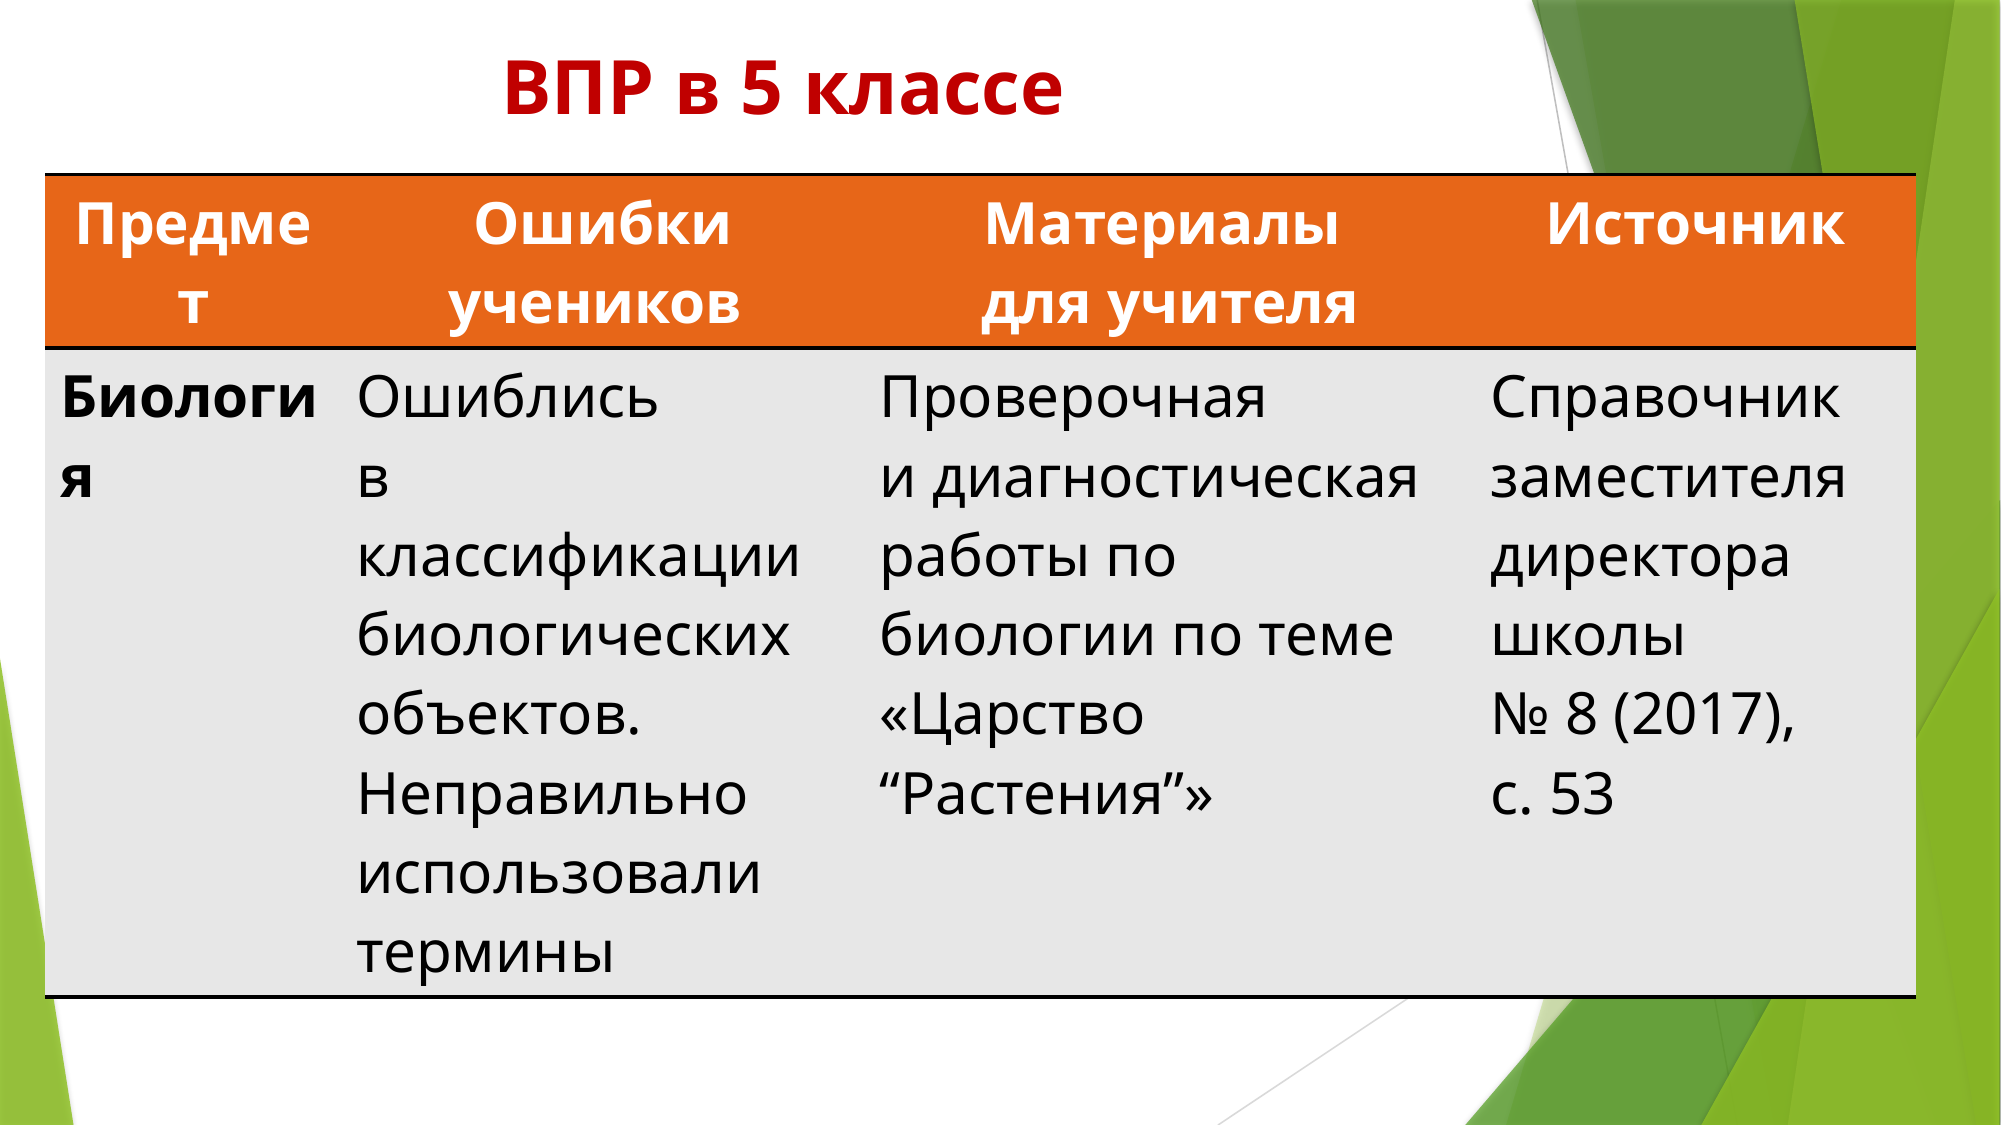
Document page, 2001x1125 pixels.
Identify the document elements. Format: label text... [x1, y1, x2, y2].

table_cell Биология [45, 350, 341, 995]
table_cell Справочник заместителя директора школы № 8 (2017), с. 53 [1476, 350, 1916, 995]
table_cell Проверочная и диагностическая работы по биологии по теме «Царство “Растения”» [865, 350, 1476, 995]
table_header Предмет [45, 176, 341, 346]
table_cell Ошиблись в классификации биологических объектов. Неправильно использовали термины [341, 350, 865, 995]
title ВПР в 5 классе [35, 32, 1550, 230]
table_header Ошибки учеников [341, 176, 865, 346]
table_header Материалы для учителя [865, 176, 1476, 346]
table_header Источник [1476, 176, 1916, 346]
